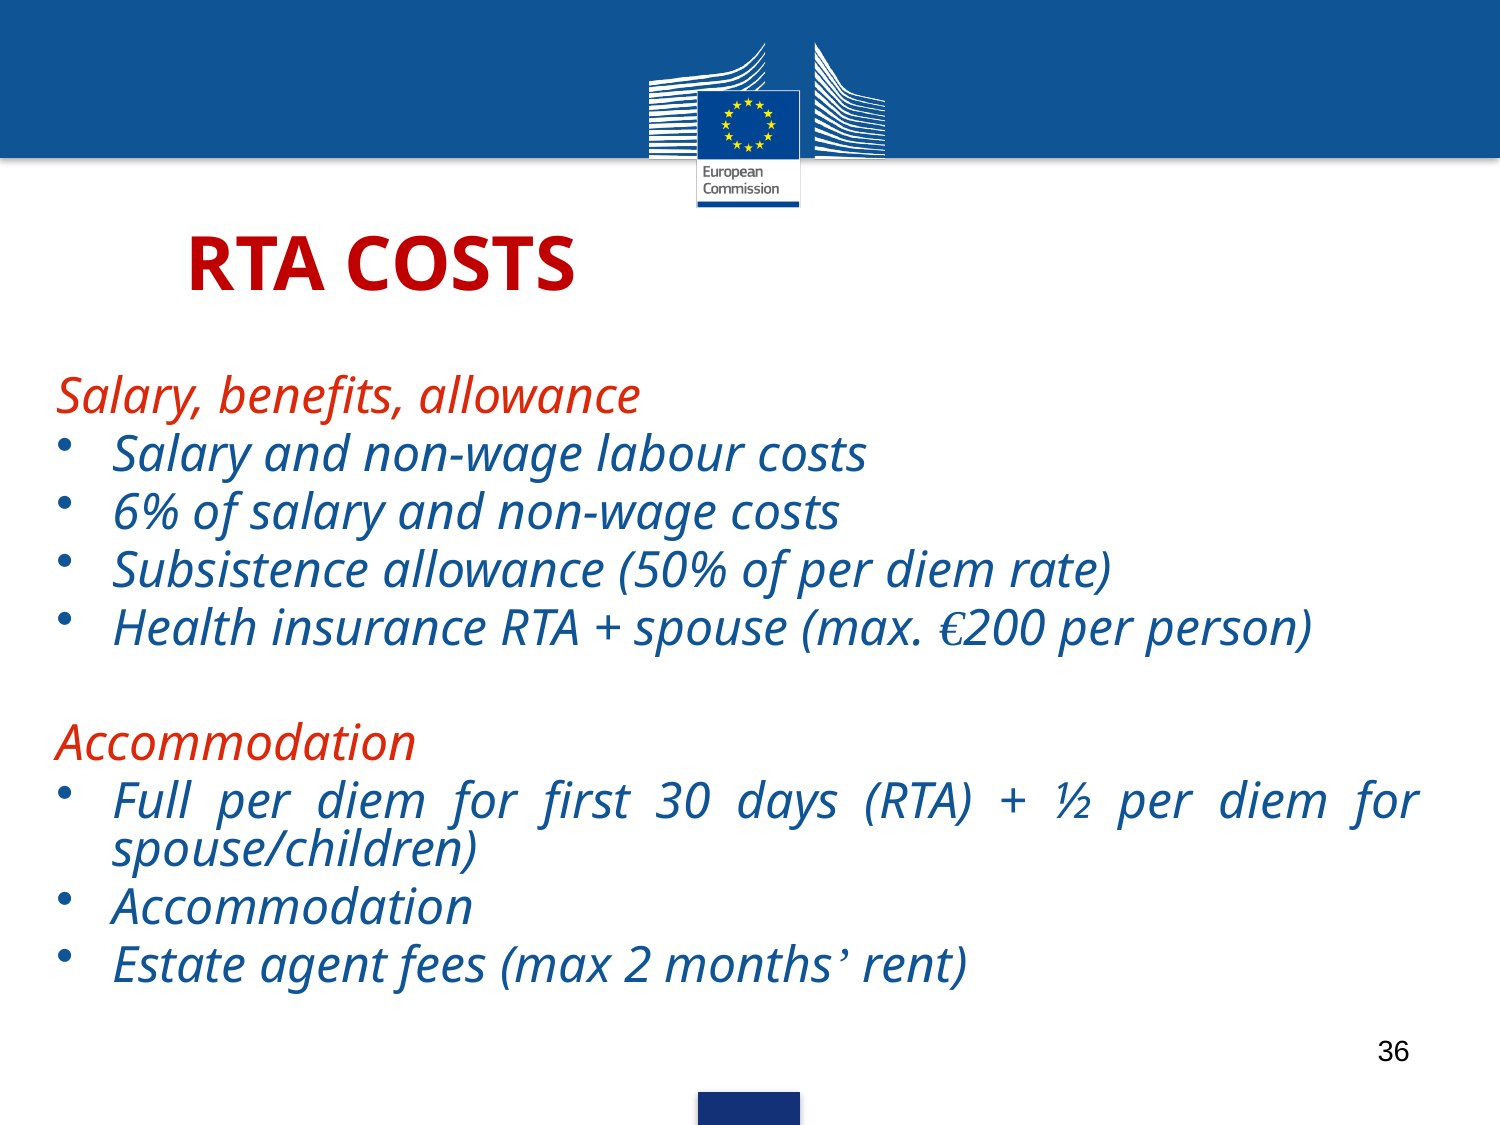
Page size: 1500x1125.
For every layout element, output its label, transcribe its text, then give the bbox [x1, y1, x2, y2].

slide_number 36 [1074, 1024, 1425, 1103]
text_box RTA COSTS [112, 184, 1388, 337]
list Salary, benefits, allowance Salary and non-wage labour costs 6% of salary and non-wage costs Subsistence allowance (50% of per diem rate) Health insurance RTA + spouse (max. €200 per person) Accommodation Full per diem for first 30 days (RTA) + ½ per diem for spouse/children) Accommodation Estate agent fees (max 2 months’ rent) [41, 278, 1436, 1063]
picture [649, 42, 885, 184]
